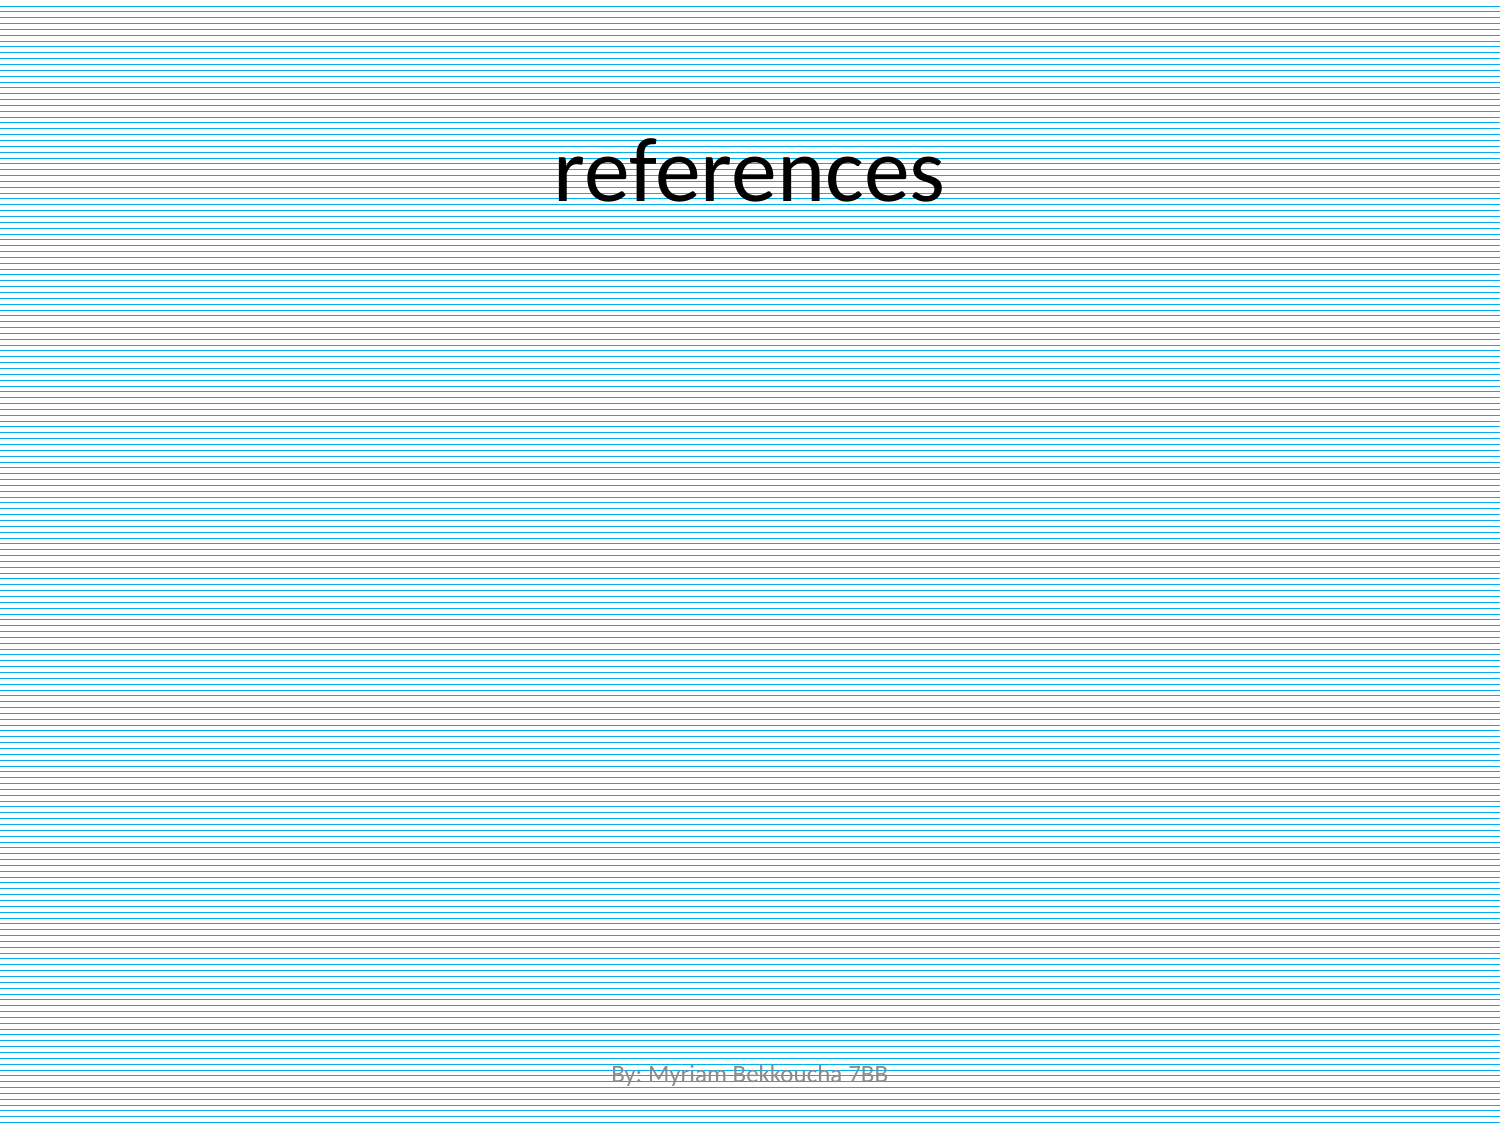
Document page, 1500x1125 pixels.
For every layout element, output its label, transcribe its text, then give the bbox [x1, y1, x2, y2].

title references [75, 62, 1425, 268]
footer By: Myriam Bekkoucha 7BB [512, 1042, 988, 1103]
